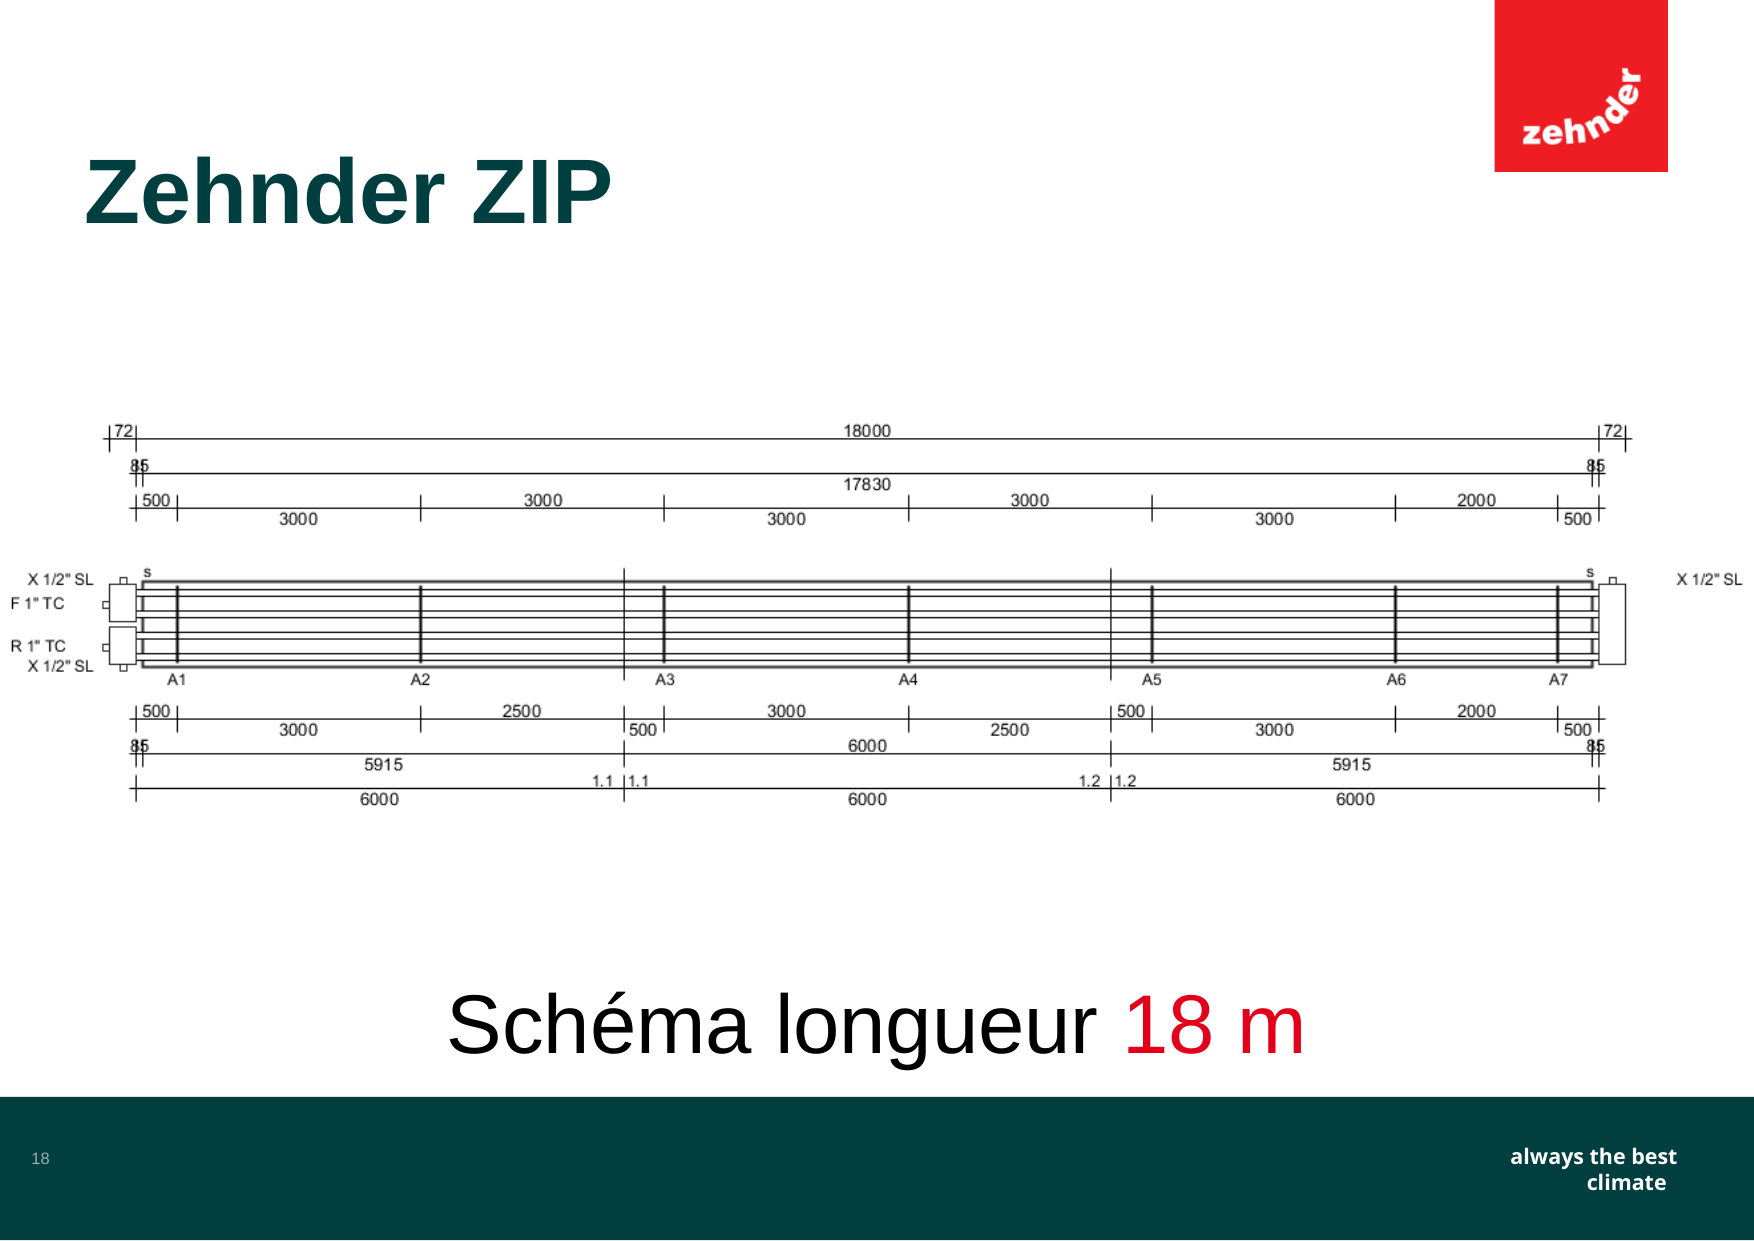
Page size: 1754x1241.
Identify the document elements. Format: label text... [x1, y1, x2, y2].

title Zehnder ZIP [70, 136, 1583, 207]
text_box Schéma longueur 18 m [431, 962, 1323, 1078]
picture [0, 413, 1754, 820]
